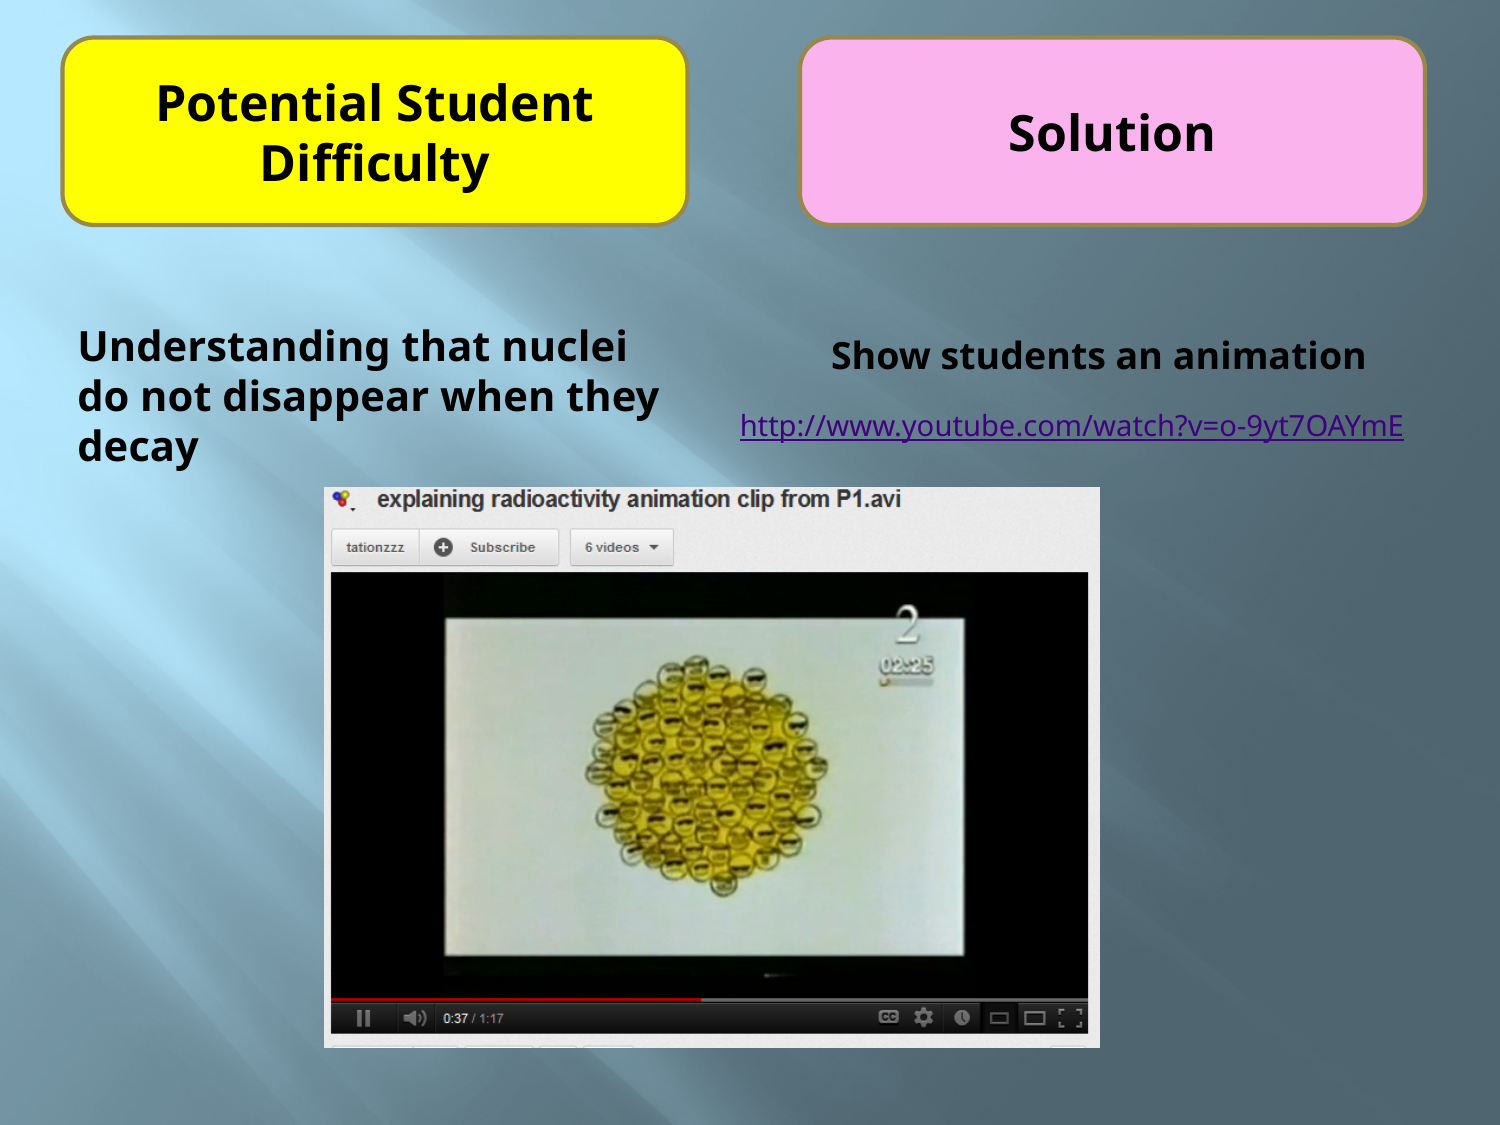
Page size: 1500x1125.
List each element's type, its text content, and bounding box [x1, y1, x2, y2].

text_box Solution [797, 35, 1428, 228]
text_box Potential Student Difficulty [60, 35, 690, 228]
text_box http://www.youtube.com/watch?v=o-9yt7OAYmE [725, 399, 1500, 455]
text_box Show students an animation [816, 324, 1383, 385]
picture [324, 487, 1101, 1048]
text_box Understanding that nuclei do not disappear when they decay [62, 312, 700, 478]
